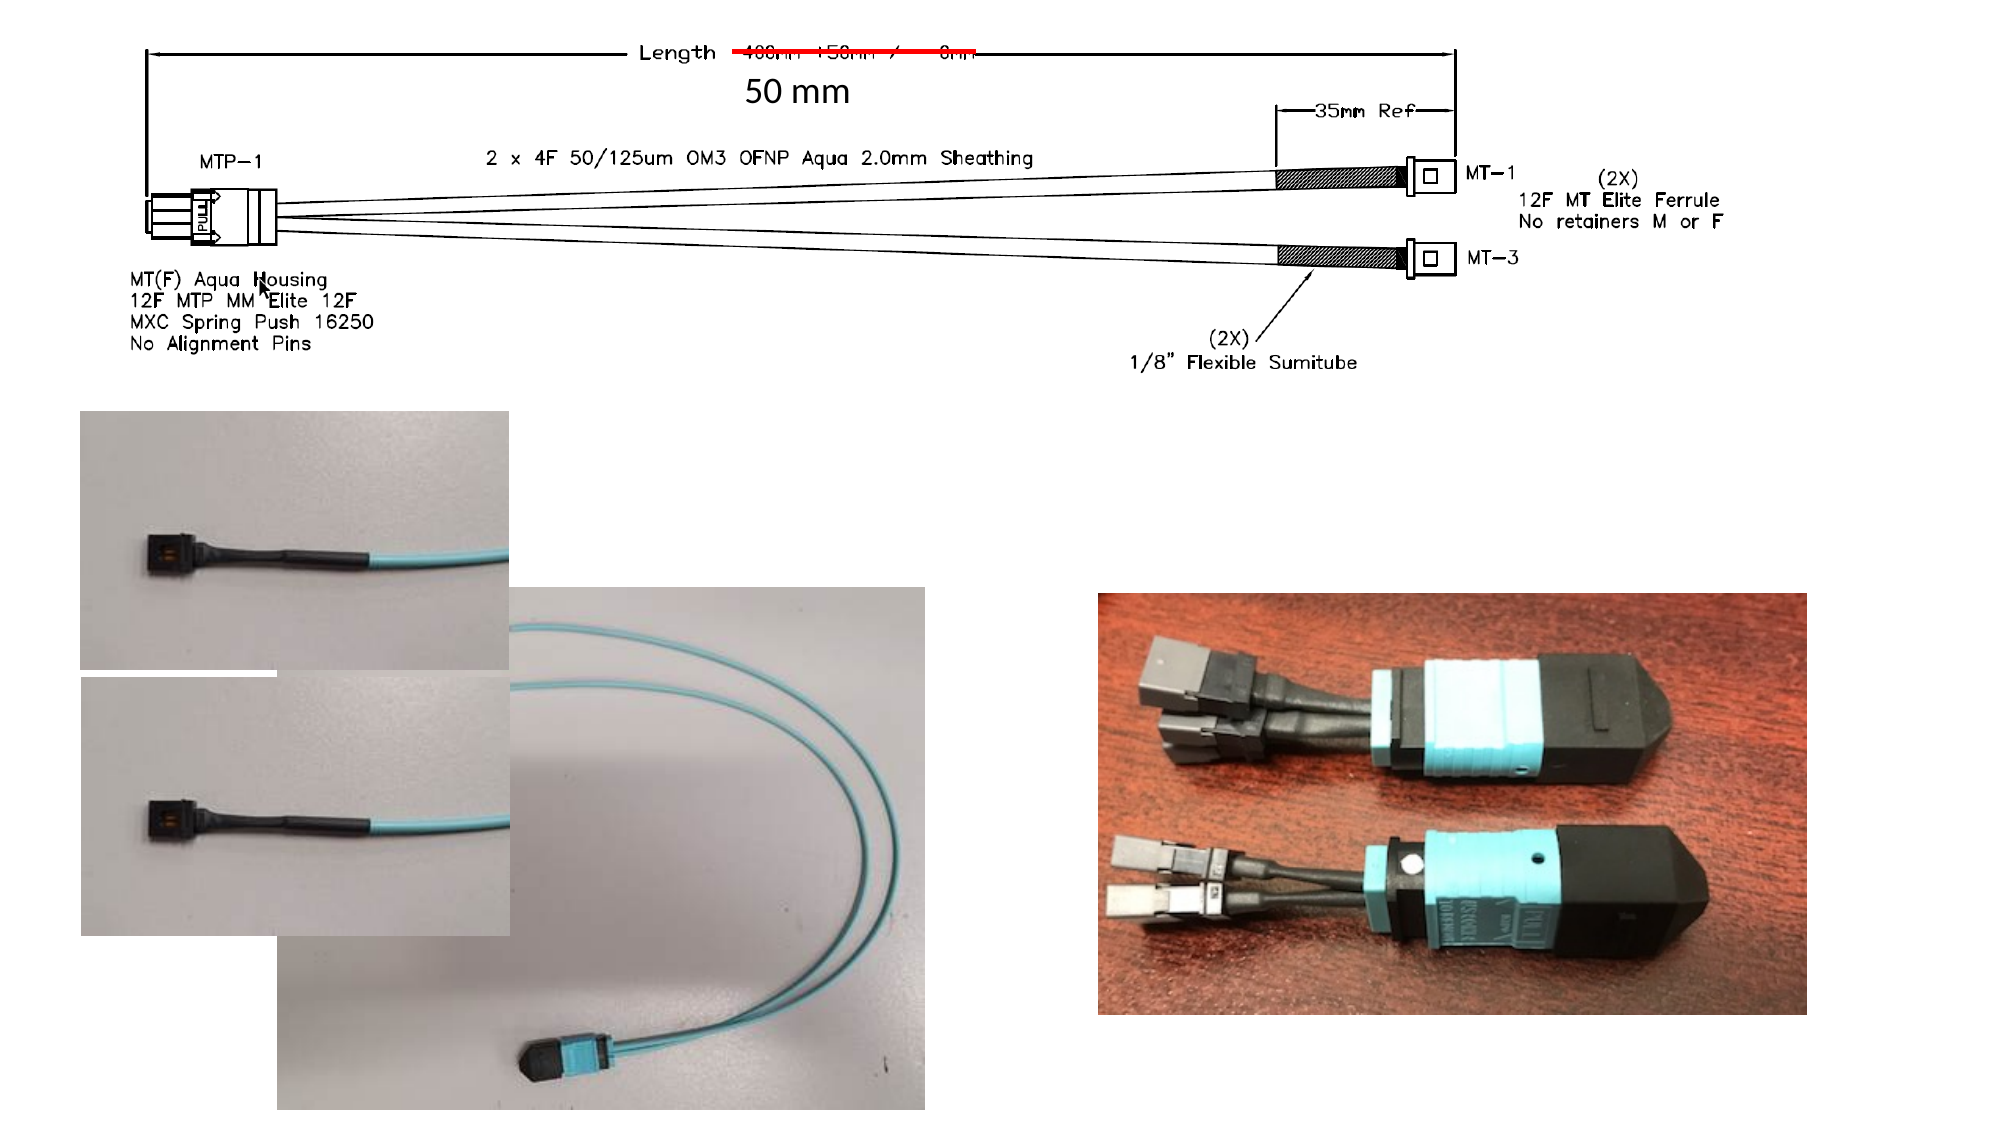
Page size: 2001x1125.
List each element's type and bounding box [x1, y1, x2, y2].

text_box [80, 411, 925, 1110]
picture [103, 37, 1732, 381]
picture [1098, 593, 1807, 1015]
